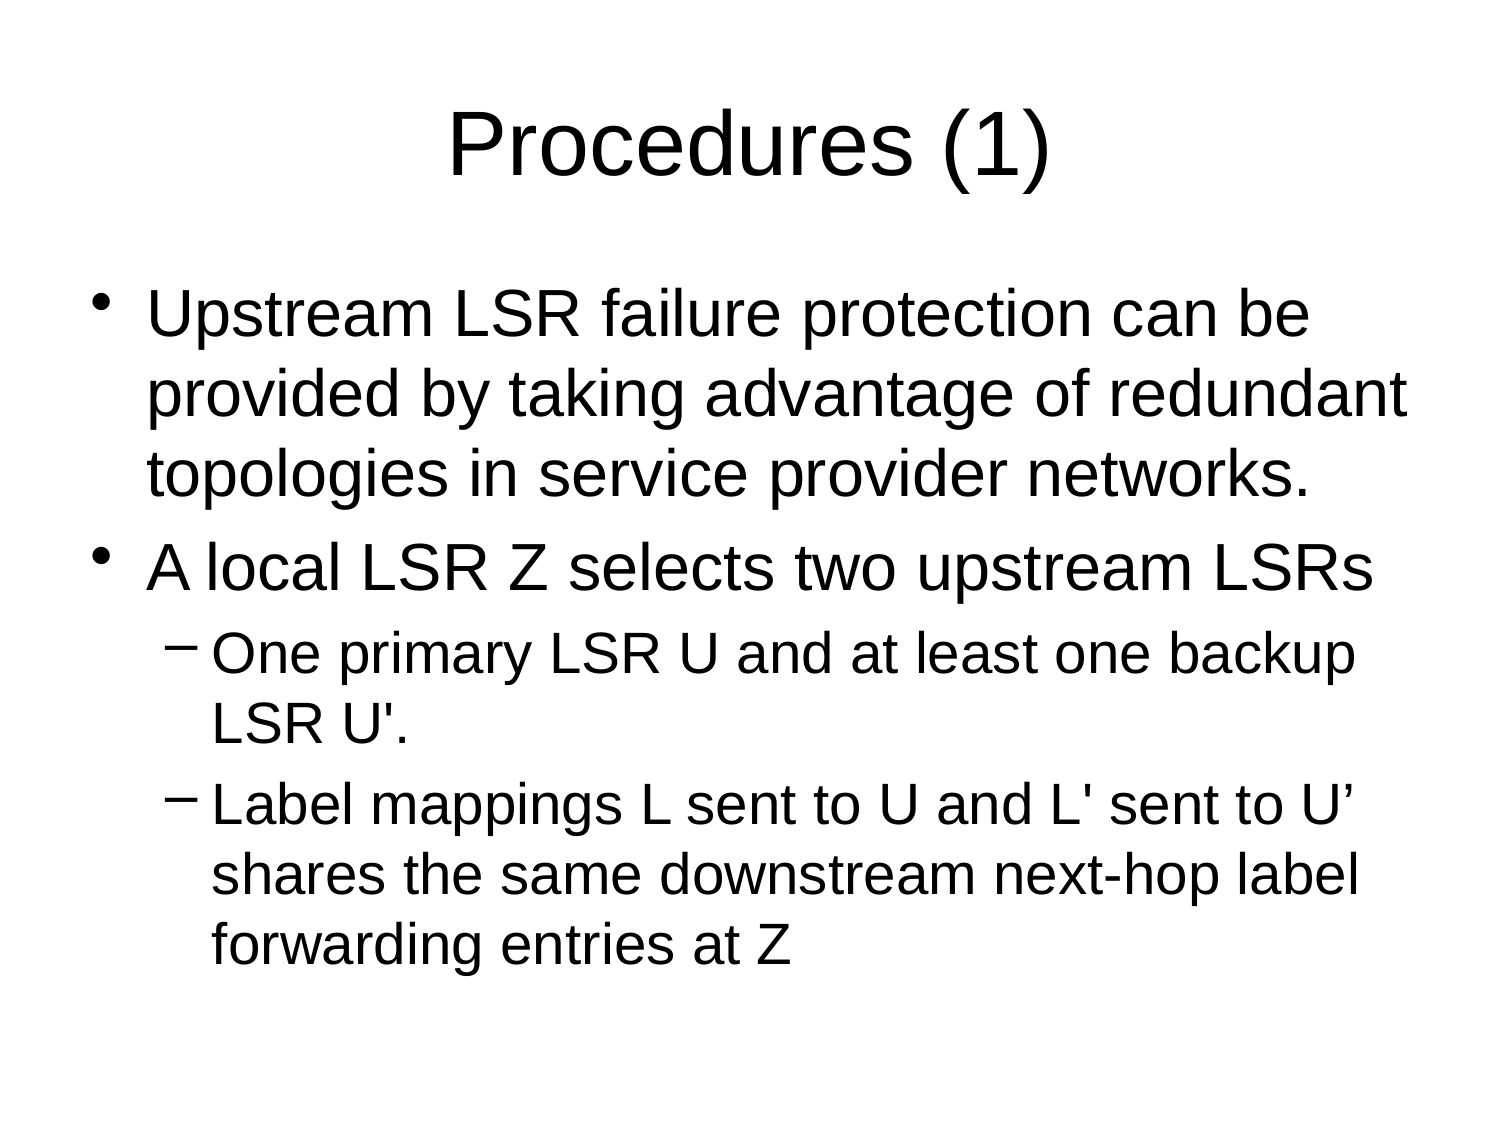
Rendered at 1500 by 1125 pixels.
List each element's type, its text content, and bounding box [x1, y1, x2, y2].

title Procedures (1) [74, 44, 1426, 233]
list Upstream LSR failure protection can be provided by taking advantage of redundant topologies in service provider networks. A local LSR Z selects two upstream LSRs One primary LSR U and at least one backup LSR U'. Label mappings L sent to U and L' sent to U’ shares the same downstream next-hop label forwarding entries at Z [74, 262, 1426, 1006]
